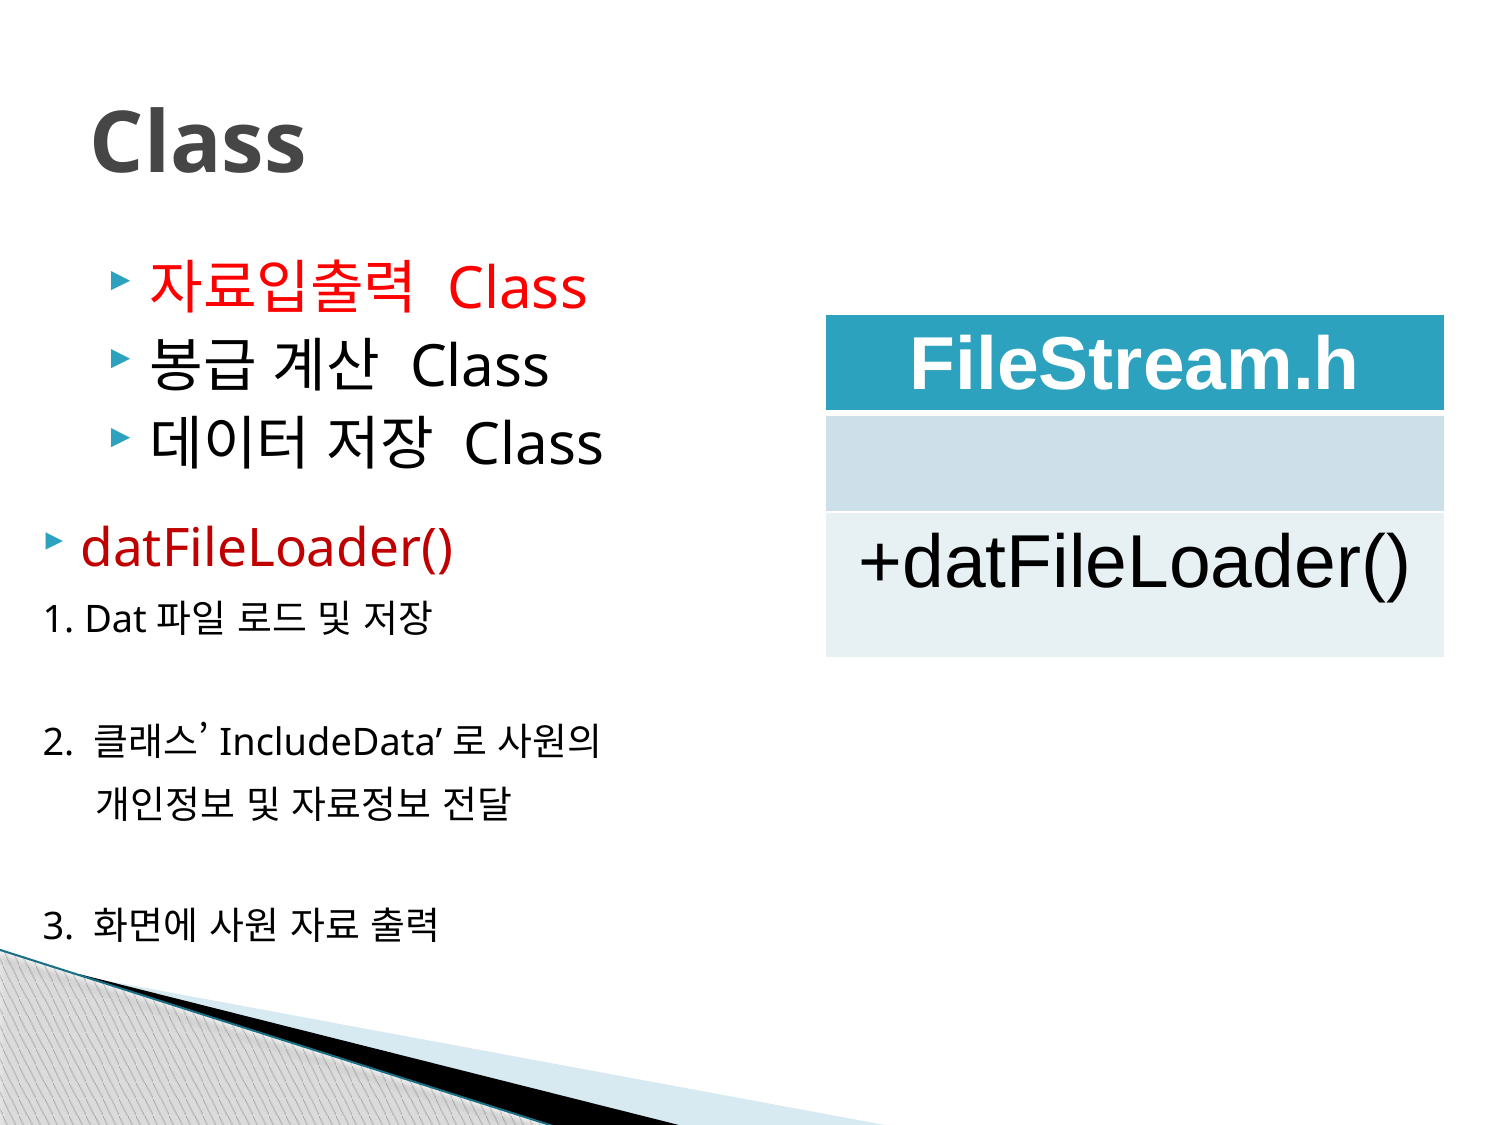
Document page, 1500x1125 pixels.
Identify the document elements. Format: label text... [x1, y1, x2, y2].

text_box datFileLoader() 1. Dat파일 로드 및 저장 2. 클래스’IncludeData’로 사원의 개인정보 및 자료정보 전달 3. 화면에 사원 자료 출력 [11, 501, 898, 963]
table_header FileStream.h [826, 315, 1444, 410]
title Class [75, 45, 1425, 233]
table_cell +datFileLoader() [898, 513, 1444, 657]
list 자료입출력 Class 봉급 계산 Class 데이터 저장 Class [75, 658, 1425, 986]
table_cell [826, 416, 1444, 511]
list 자료입출력 Class 봉급 계산 Class 데이터 저장 Class [75, 243, 1425, 501]
